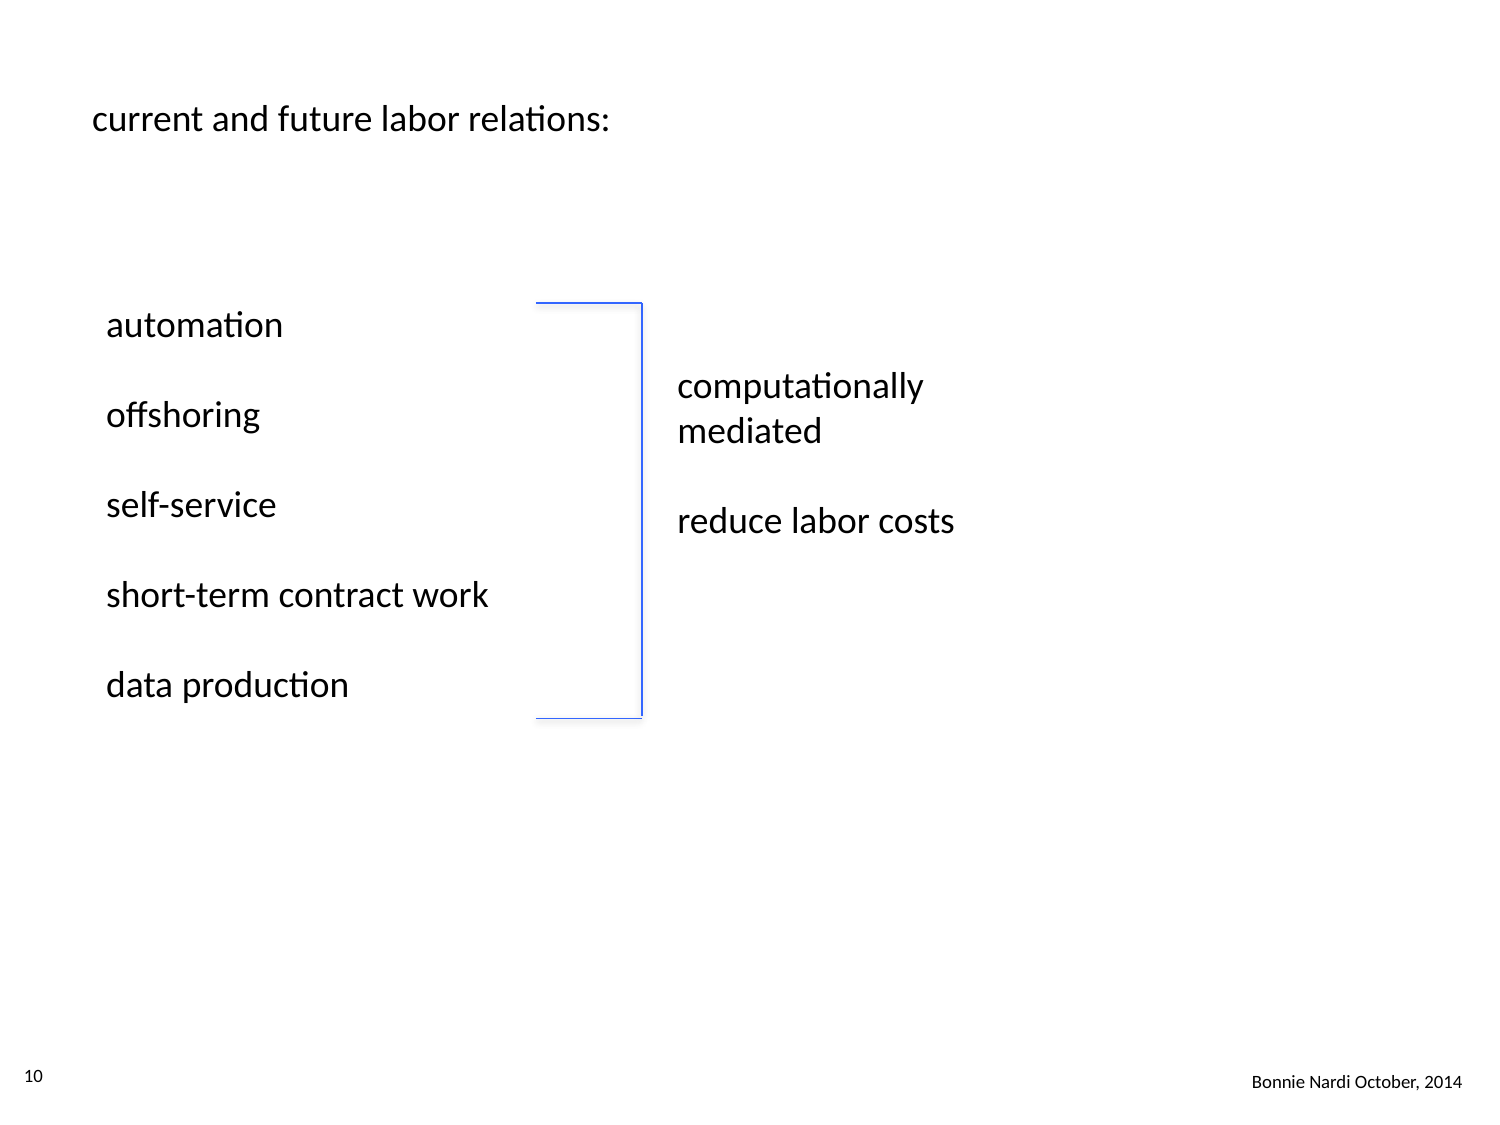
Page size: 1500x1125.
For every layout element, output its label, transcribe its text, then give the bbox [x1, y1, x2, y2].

title current and future labor relations: [77, 48, 1353, 186]
text_box 10 [9, 1056, 118, 1094]
text_box Bonnie Nardi October, 2014 [1237, 1061, 1478, 1100]
text_box computationally mediated reduce labor costs [662, 354, 972, 549]
text_box automation offshoring self-service short-term contract work data production [91, 247, 1405, 848]
